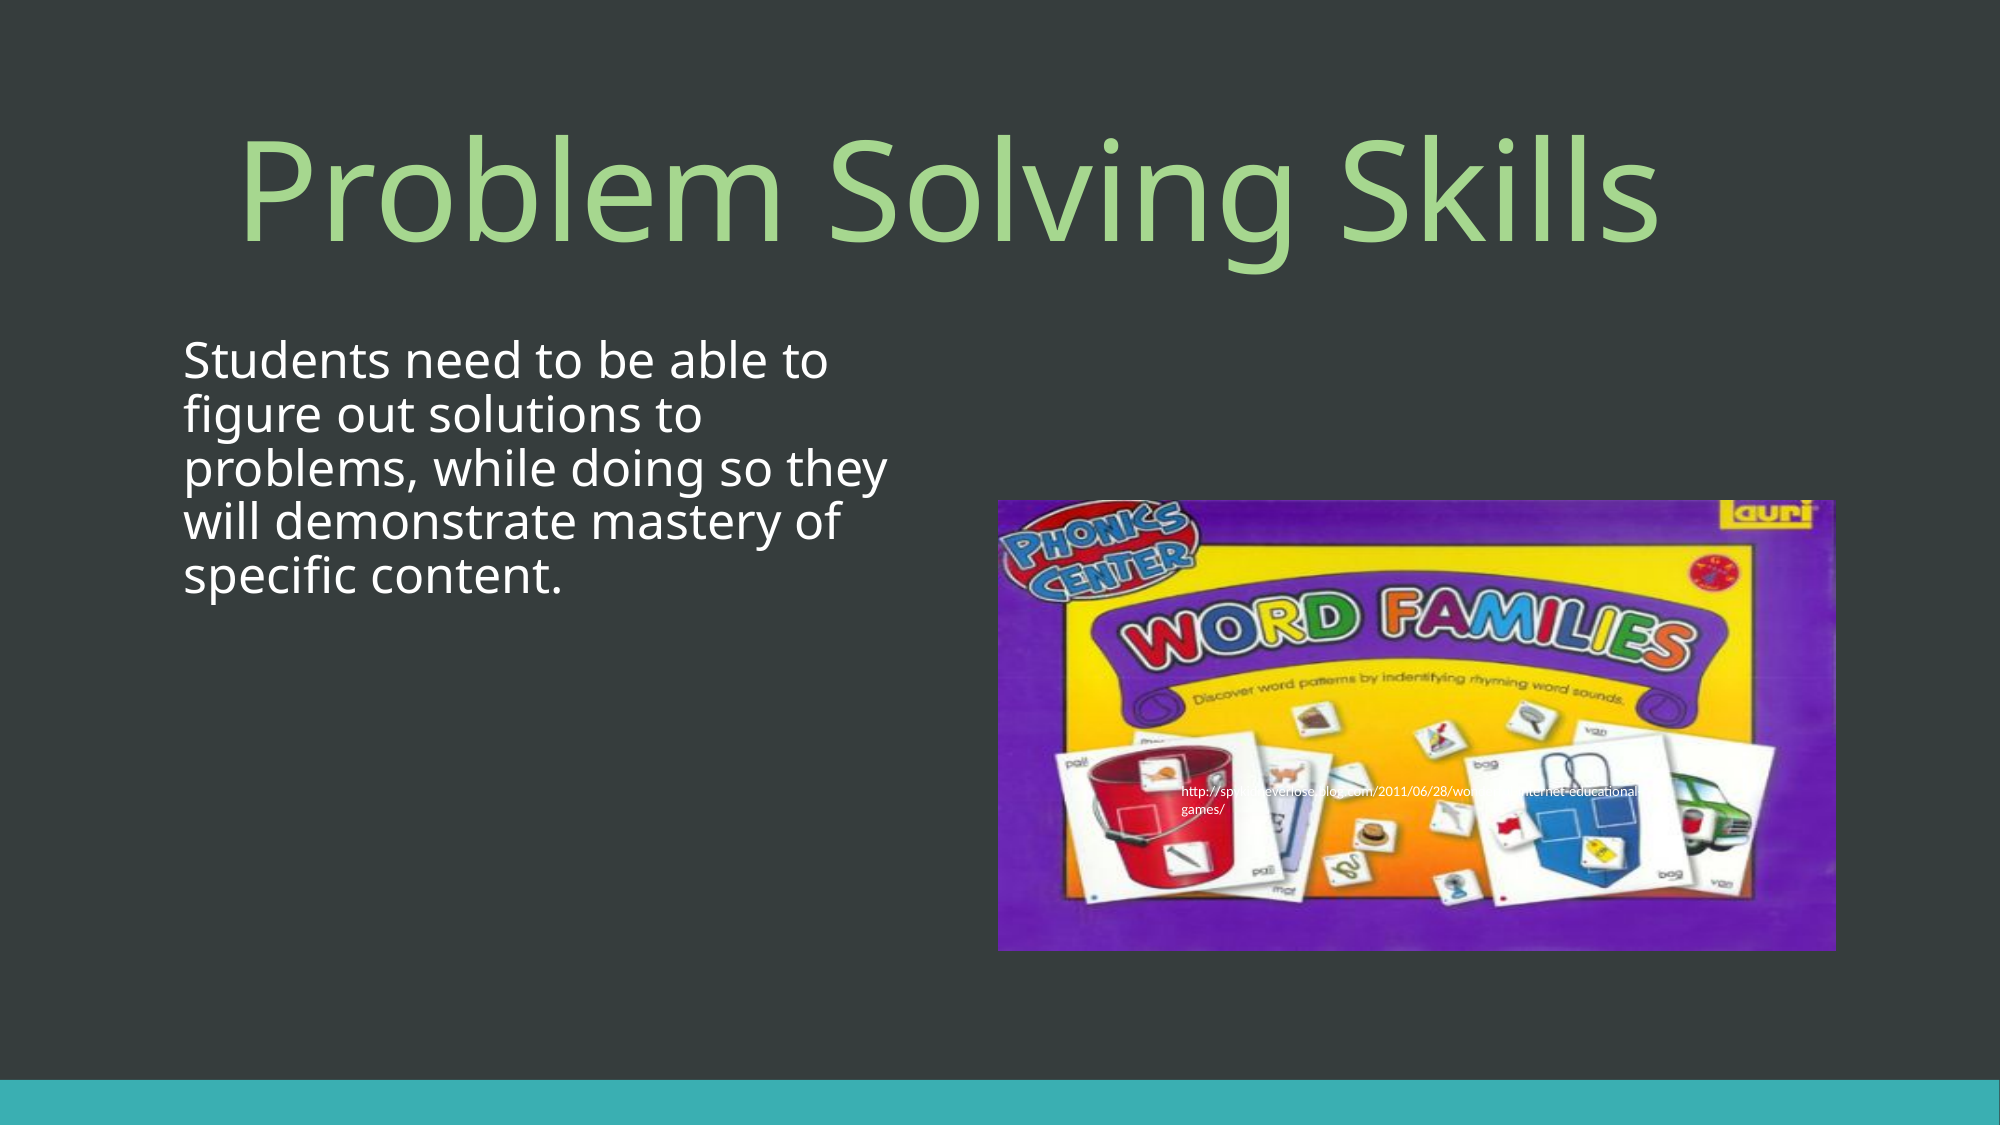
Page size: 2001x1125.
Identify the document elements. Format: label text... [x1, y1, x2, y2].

picture [998, 500, 1836, 951]
list Students need to be able to figure out solutions to problems, while doing so they will demonstrate mastery of specific content. [161, 327, 967, 904]
title Problem Solving Skills [219, 76, 1780, 279]
